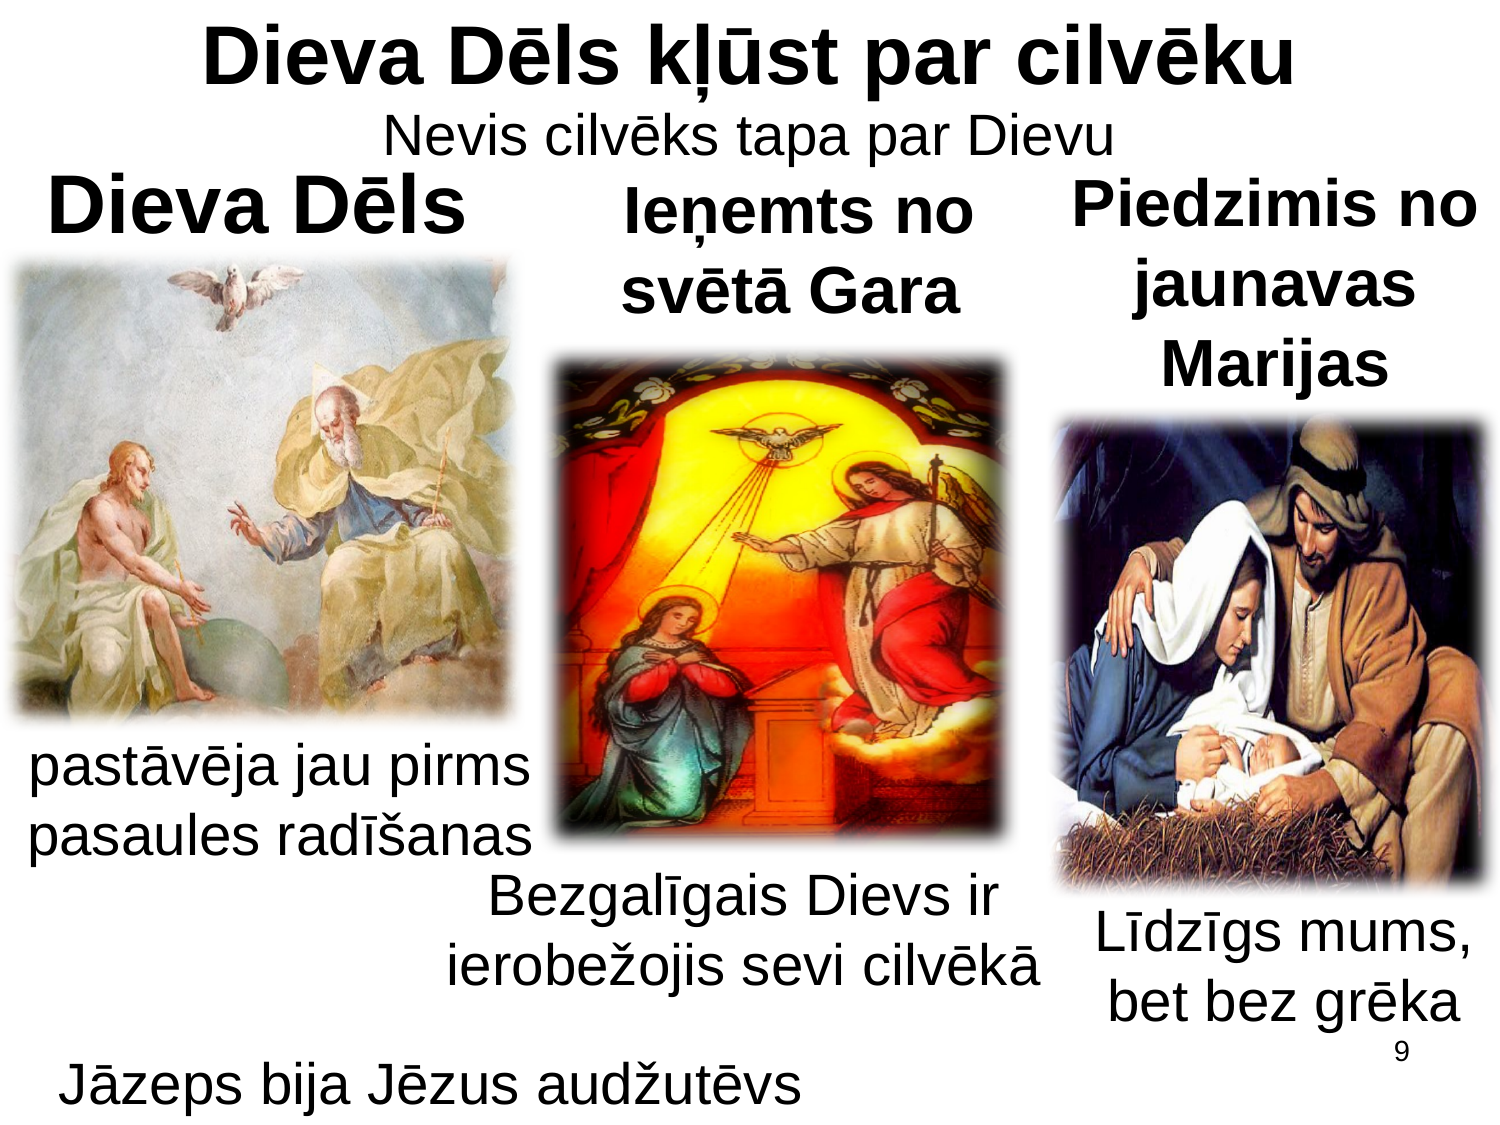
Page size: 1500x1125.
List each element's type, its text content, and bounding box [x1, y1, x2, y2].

picture [537, 341, 1022, 855]
picture [1045, 403, 1500, 901]
text_box Bezgalīgais Dievs ir ierobežojis sevi cilvēkā [395, 850, 1093, 1005]
text_box pastāvēja jau pirms pasaules radīšanas [0, 720, 532, 875]
text_box Nevis cilvēks tapa par Dievu [0, 90, 1500, 175]
text_box Dieva Dēls kļūst par cilvēku [0, 0, 1500, 90]
slide_number 9 [1074, 1041, 1426, 1103]
title Dieva Dēls [0, 175, 514, 246]
text_box Līdzīgs mums, bet bez grēka [1068, 907, 1500, 1041]
text_box Piedzimis no jaunavas Marijas [1009, 228, 1500, 331]
picture [0, 247, 526, 733]
text_box Ieņemts no svētā Gara [557, 196, 1042, 298]
text_box Jāzeps bija Jēzus audžutēvs [0, 1039, 863, 1124]
